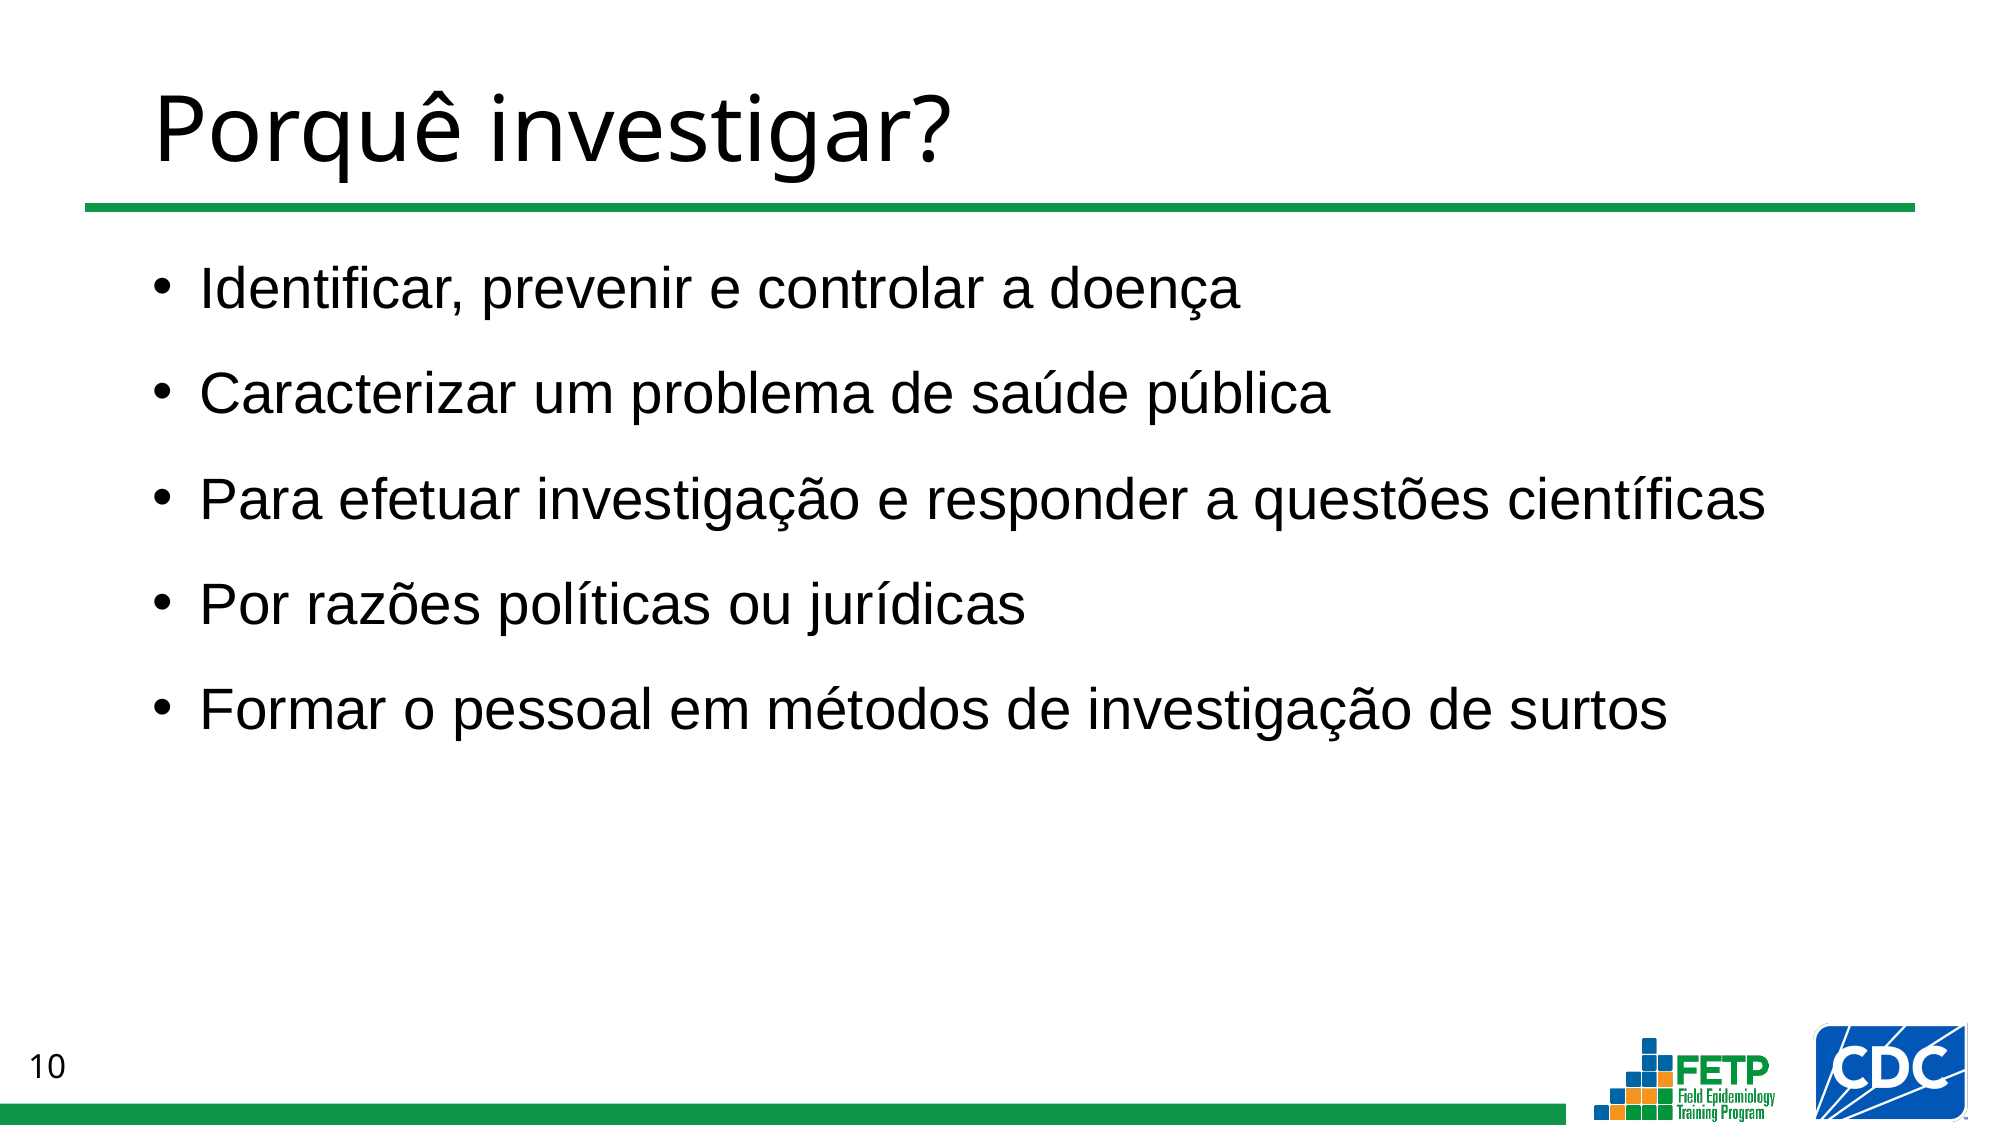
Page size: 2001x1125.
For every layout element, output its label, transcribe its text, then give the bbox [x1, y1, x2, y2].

picture [1813, 1023, 1968, 1122]
picture [1594, 1038, 1775, 1122]
list Identificar, prevenir e controlar a doença Caracterizar um problema de saúde pública Para efetuar investigação e responder a questões científicas Por razões políticas ou jurídicas Formar o pessoal em métodos de investigação de surtos [137, 242, 1863, 1004]
title Porquê investigar? [137, 75, 1863, 207]
